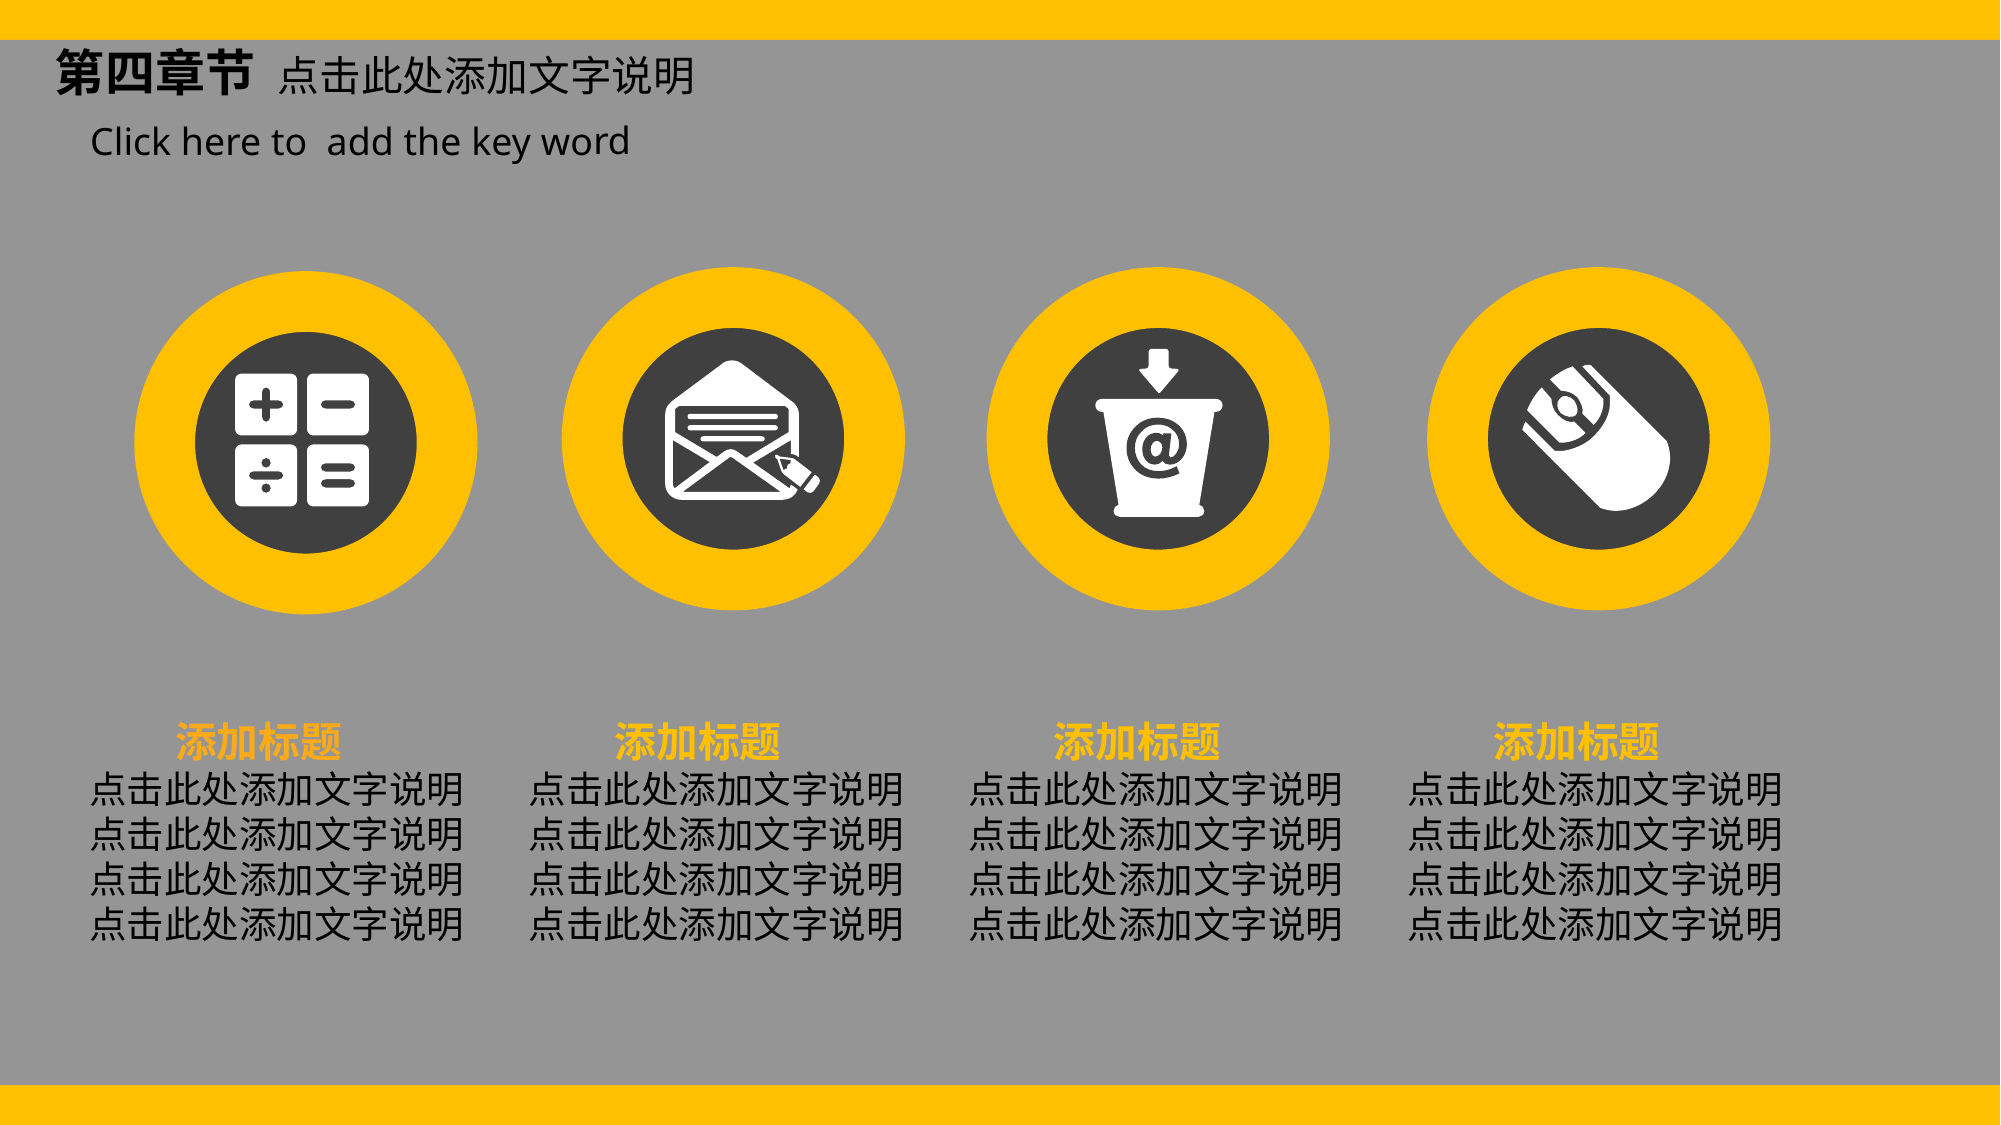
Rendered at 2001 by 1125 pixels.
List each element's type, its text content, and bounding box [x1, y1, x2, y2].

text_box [665, 360, 821, 500]
text_box Click here to add the key word [75, 109, 683, 171]
text_box [1098, 329, 1218, 348]
text_box [197, 333, 415, 552]
text_box 添加标题 点击此处添加文字说明 点击此处添加文字说明 点击此处添加文字说明 点击此处添加文字说明 [1392, 708, 1800, 954]
text_box [624, 329, 843, 548]
text_box 第四章节 点击此处添加文字说明 [40, 33, 718, 109]
text_box [133, 270, 479, 616]
text_box [560, 266, 906, 612]
text_box 添加标题 点击此处添加文字说明 点击此处添加文字说明 点击此处添加文字说明 点击此处添加文字说明 [953, 708, 1361, 954]
text_box [1522, 364, 1671, 511]
text_box 添加标题 点击此处添加文字说明 点击此处添加文字说明 点击此处添加文字说明 点击此处添加文字说明 [74, 708, 482, 954]
text_box [1426, 266, 1772, 612]
text_box 添加标题 点击此处添加文字说明 点击此处添加文字说明 点击此处添加文字说明 点击此处添加文字说明 [513, 708, 921, 954]
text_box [1095, 348, 1223, 517]
text_box [1489, 329, 1708, 548]
text_box [1049, 350, 1268, 548]
text_box [985, 266, 1331, 612]
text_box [235, 373, 369, 507]
